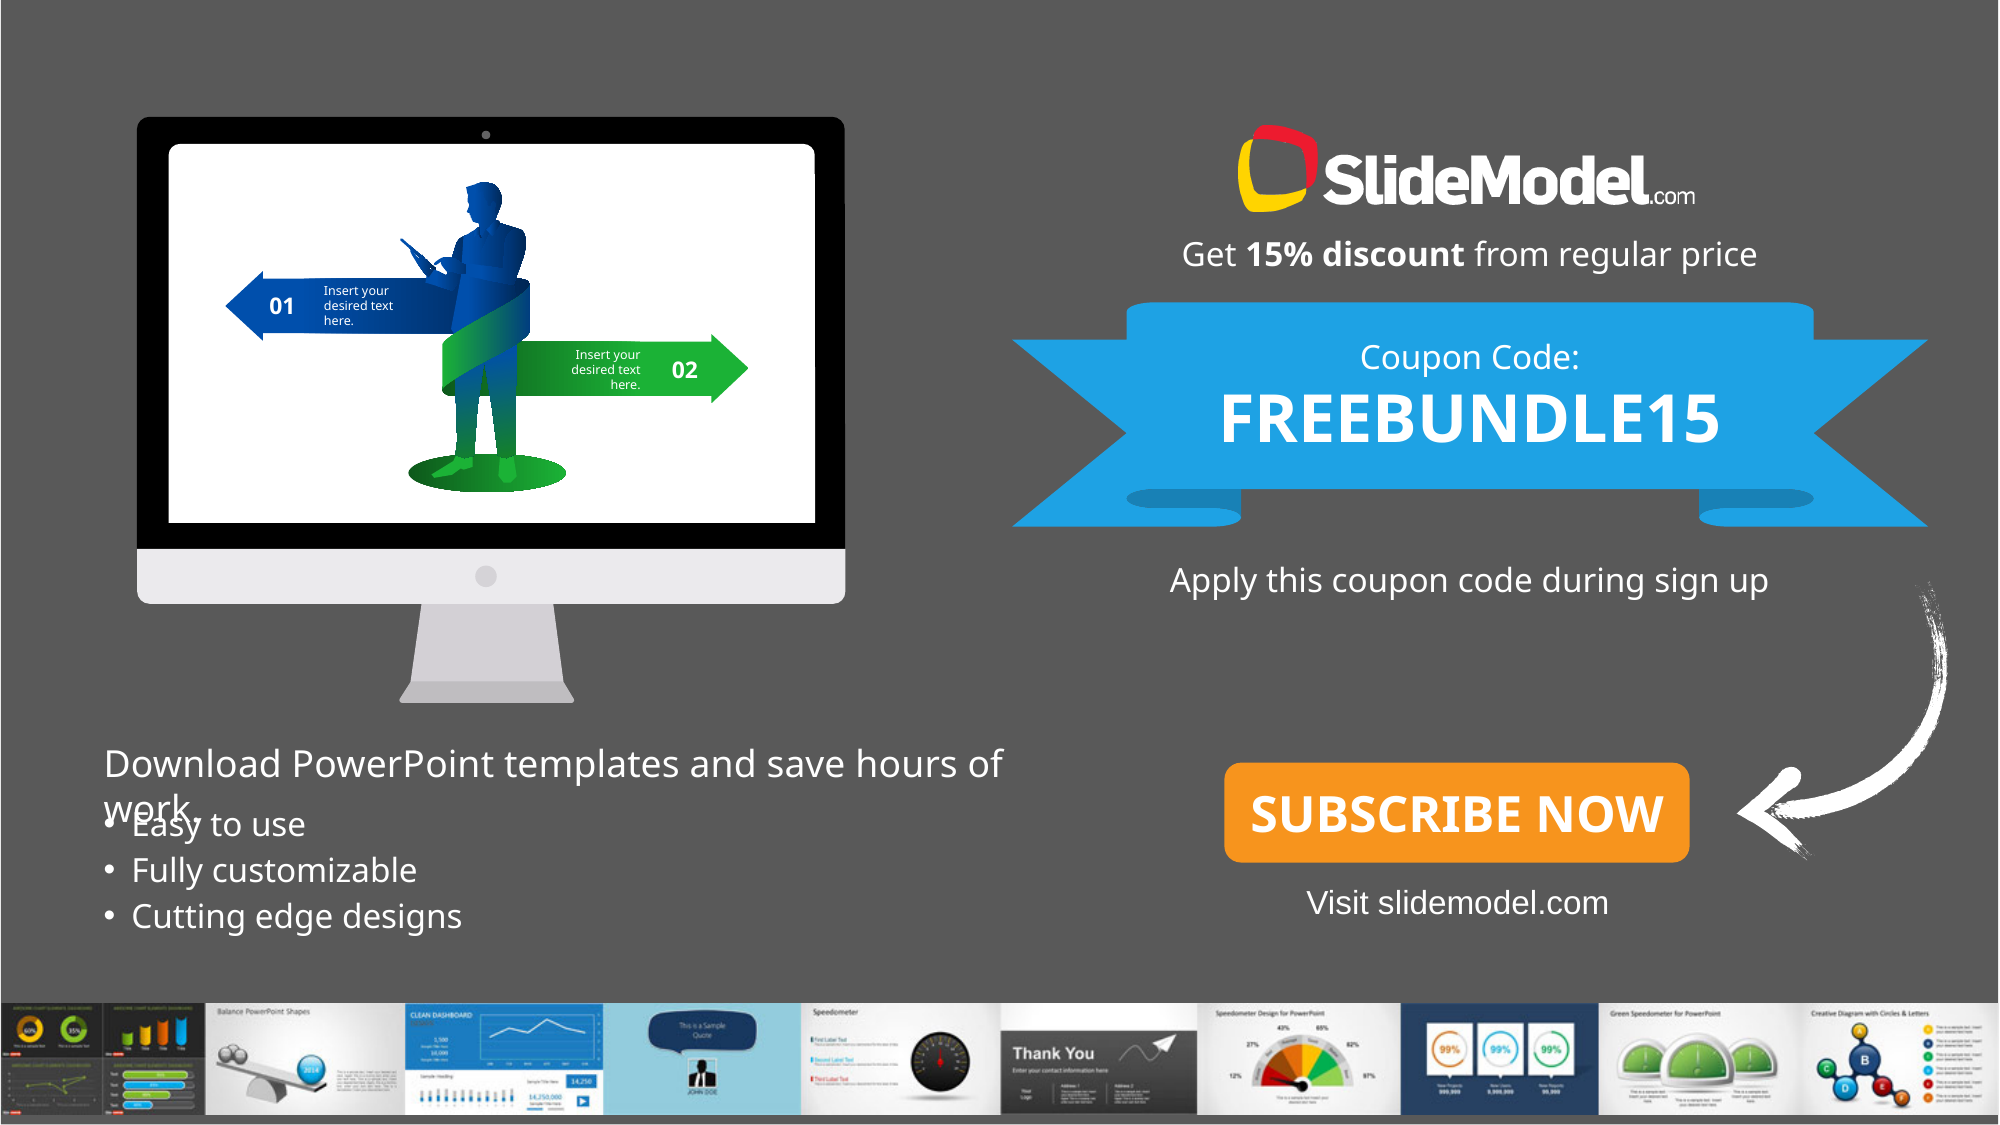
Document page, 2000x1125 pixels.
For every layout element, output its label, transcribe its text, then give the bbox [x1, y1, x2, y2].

text_box [0, 0, 2000, 1003]
text_box [1012, 302, 1929, 527]
text_box [1736, 594, 1949, 861]
text_box Apply this coupon code during sign up [1129, 551, 1811, 607]
picture [0, 1003, 1999, 1115]
text_box SUBSCRIBE NOW [1222, 760, 1692, 865]
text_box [225, 181, 749, 493]
text_box Get 15% discount from regular price [1058, 225, 1882, 280]
text_box Easy to use Fully customizable Cutting edge designs [88, 838, 863, 943]
text_box [1929, 587, 1937, 601]
picture [1237, 125, 1696, 213]
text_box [136, 116, 846, 704]
text_box Coupon Code: FREEBUNDLE15 [1173, 328, 1768, 464]
text_box Visit slidemodel.com [1247, 874, 1669, 928]
text_box Download PowerPoint templates and save hours of work. [88, 732, 1059, 838]
